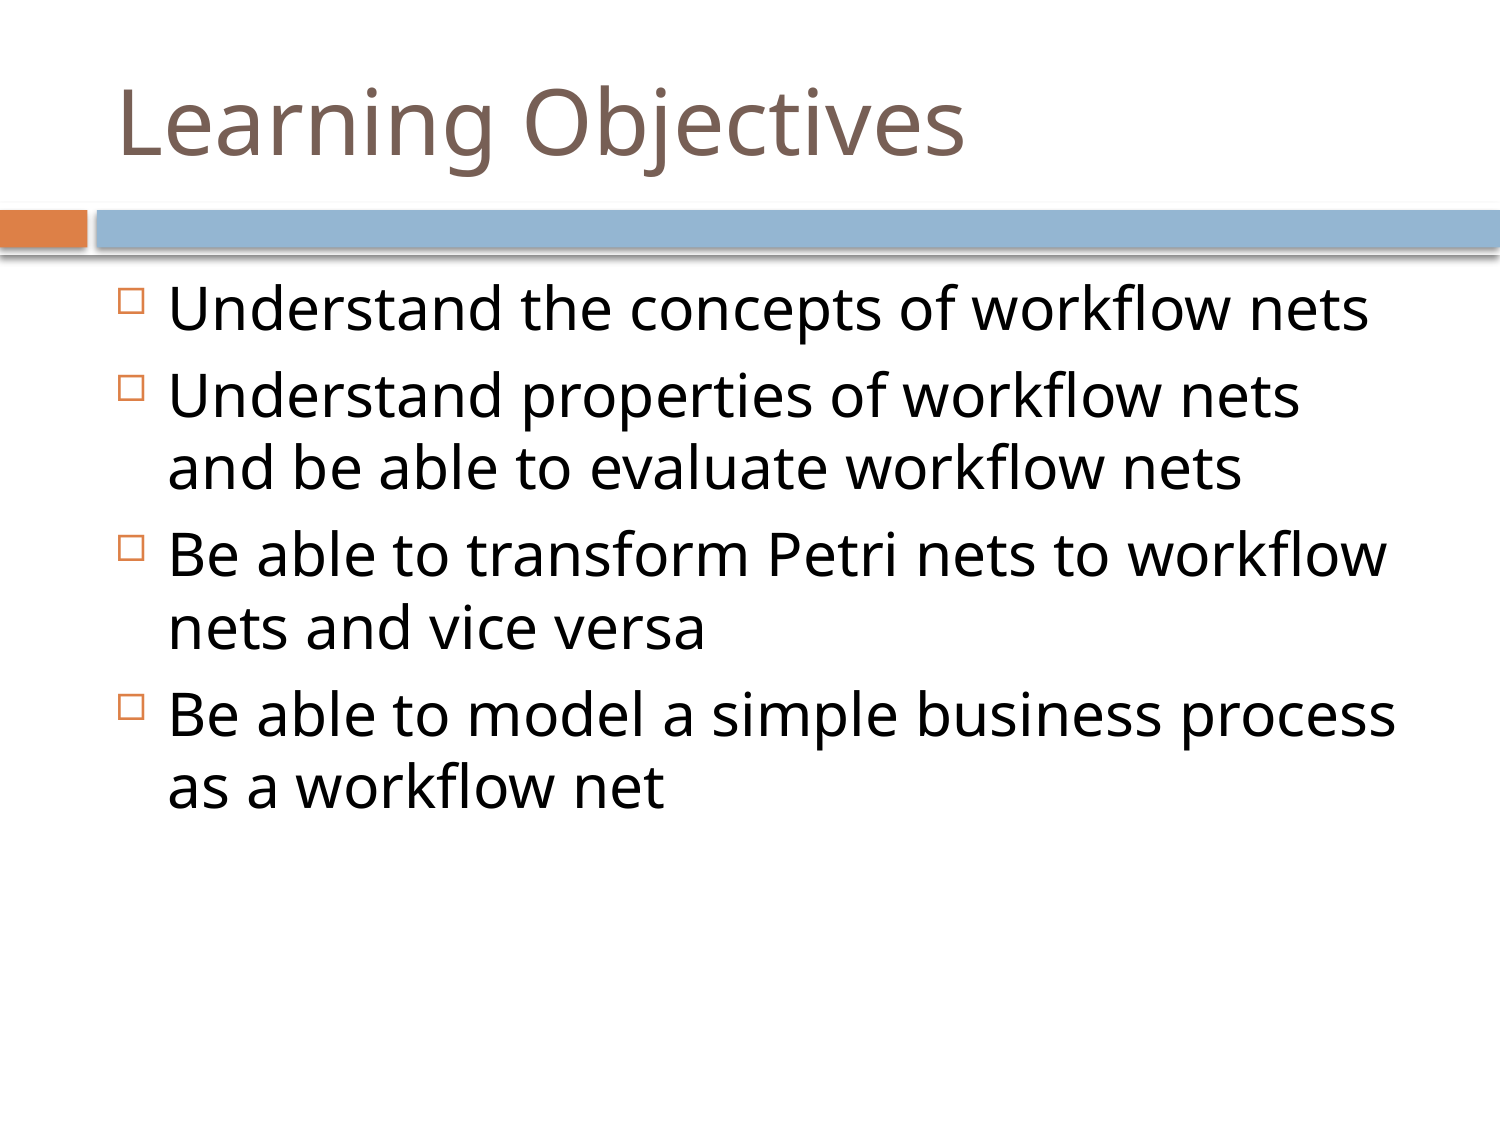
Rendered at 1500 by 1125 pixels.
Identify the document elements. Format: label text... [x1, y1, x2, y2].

list Understand the concepts of workflow nets Understand properties of workflow nets and be able to evaluate workflow nets Be able to transform Petri nets to workflow nets and vice versa Be able to model a simple business process as a workflow net [100, 262, 1438, 1000]
title Learning Objectives [100, 37, 1438, 200]
